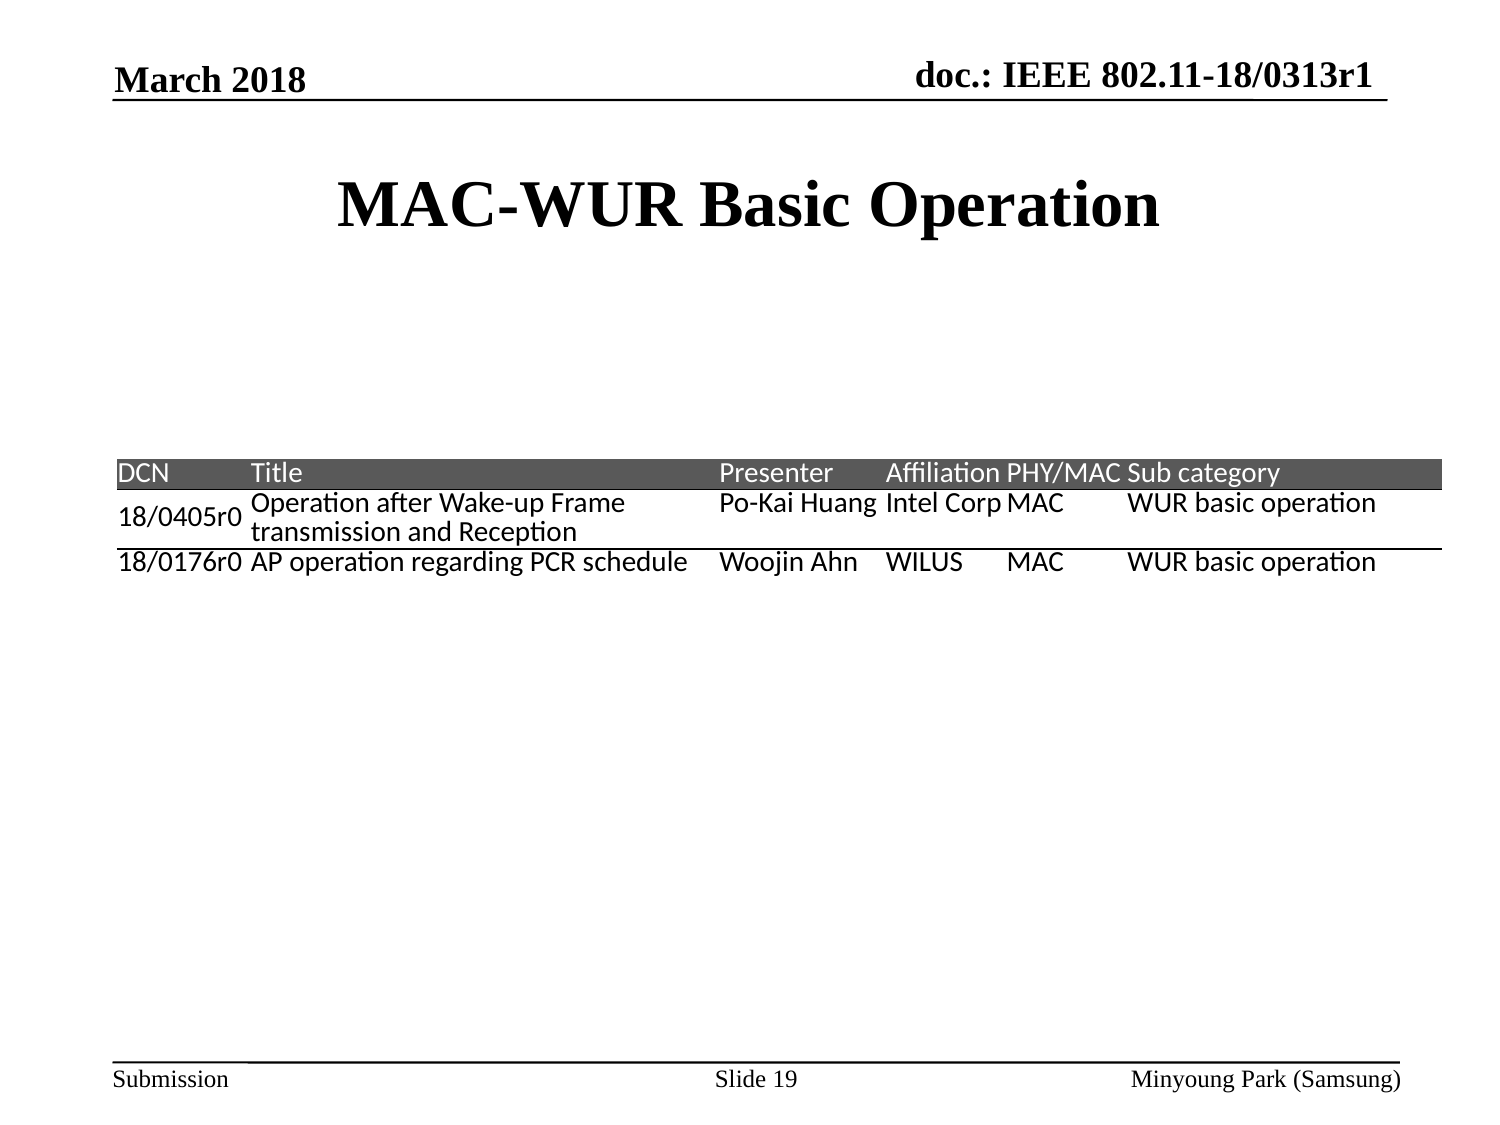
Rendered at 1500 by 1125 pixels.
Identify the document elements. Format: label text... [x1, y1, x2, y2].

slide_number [114, 54, 335, 101]
table_header PHY/MAC [1006, 459, 1127, 489]
table_header Title [250, 459, 719, 489]
table_cell WUR basic operation [1127, 550, 1442, 579]
table_cell WUR basic operation [1127, 490, 1442, 548]
table_cell Po-Kai Huang [719, 490, 885, 548]
table_cell 18/0405r0 [117, 490, 250, 548]
title MAC-WUR Basic Operation [112, 112, 1388, 288]
table_cell 18/0176r0 [117, 550, 250, 579]
footer Minyoung Park (Samsung) [949, 1061, 1402, 1093]
table_cell WILUS [885, 550, 1006, 579]
slide_number Slide 19 [712, 1061, 800, 1093]
table_header Affiliation [885, 459, 1006, 489]
table_cell Operation after Wake-up Frame transmission and Reception [250, 490, 719, 548]
table_cell MAC [1006, 490, 1127, 548]
table_cell Woojin Ahn [719, 550, 885, 579]
table_cell AP operation regarding PCR schedule [250, 550, 719, 579]
table_header Presenter [719, 459, 885, 489]
table_cell Intel Corp [885, 490, 1006, 548]
table_header Sub category [1127, 459, 1442, 489]
table_header DCN [117, 459, 250, 489]
table_cell MAC [1006, 550, 1127, 579]
